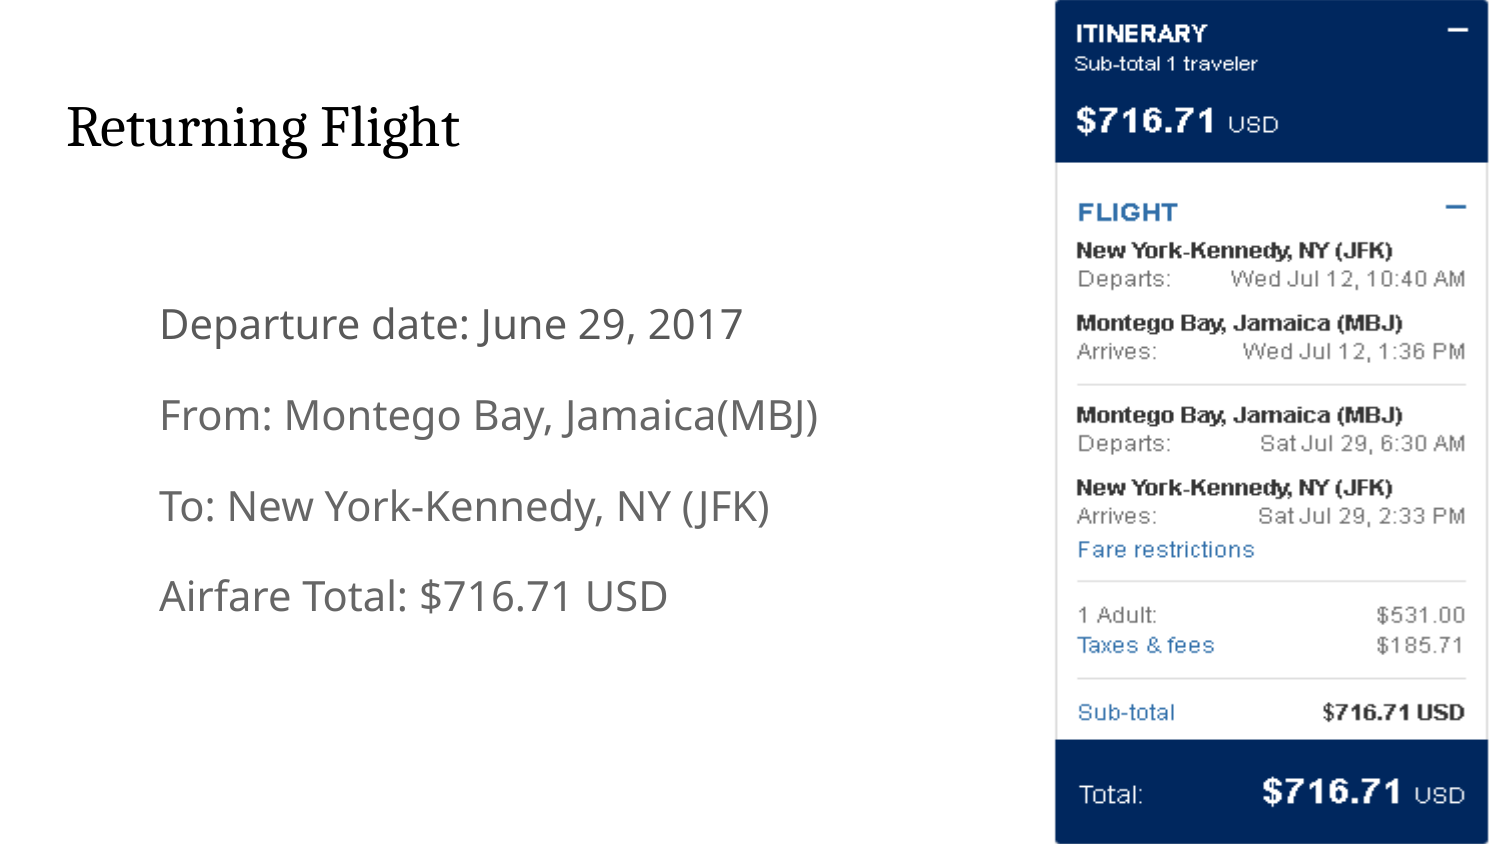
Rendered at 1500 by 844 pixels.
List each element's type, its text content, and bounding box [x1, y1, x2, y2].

list Departure date: June 29, 2017 From: Montego Bay, Jamaica(MBJ) To: New York-Kennedy, NY (JFK) Airfare Total: $716.71 USD [144, 275, 864, 747]
title Returning Flight [51, 72, 1044, 167]
picture [1049, 0, 1493, 844]
